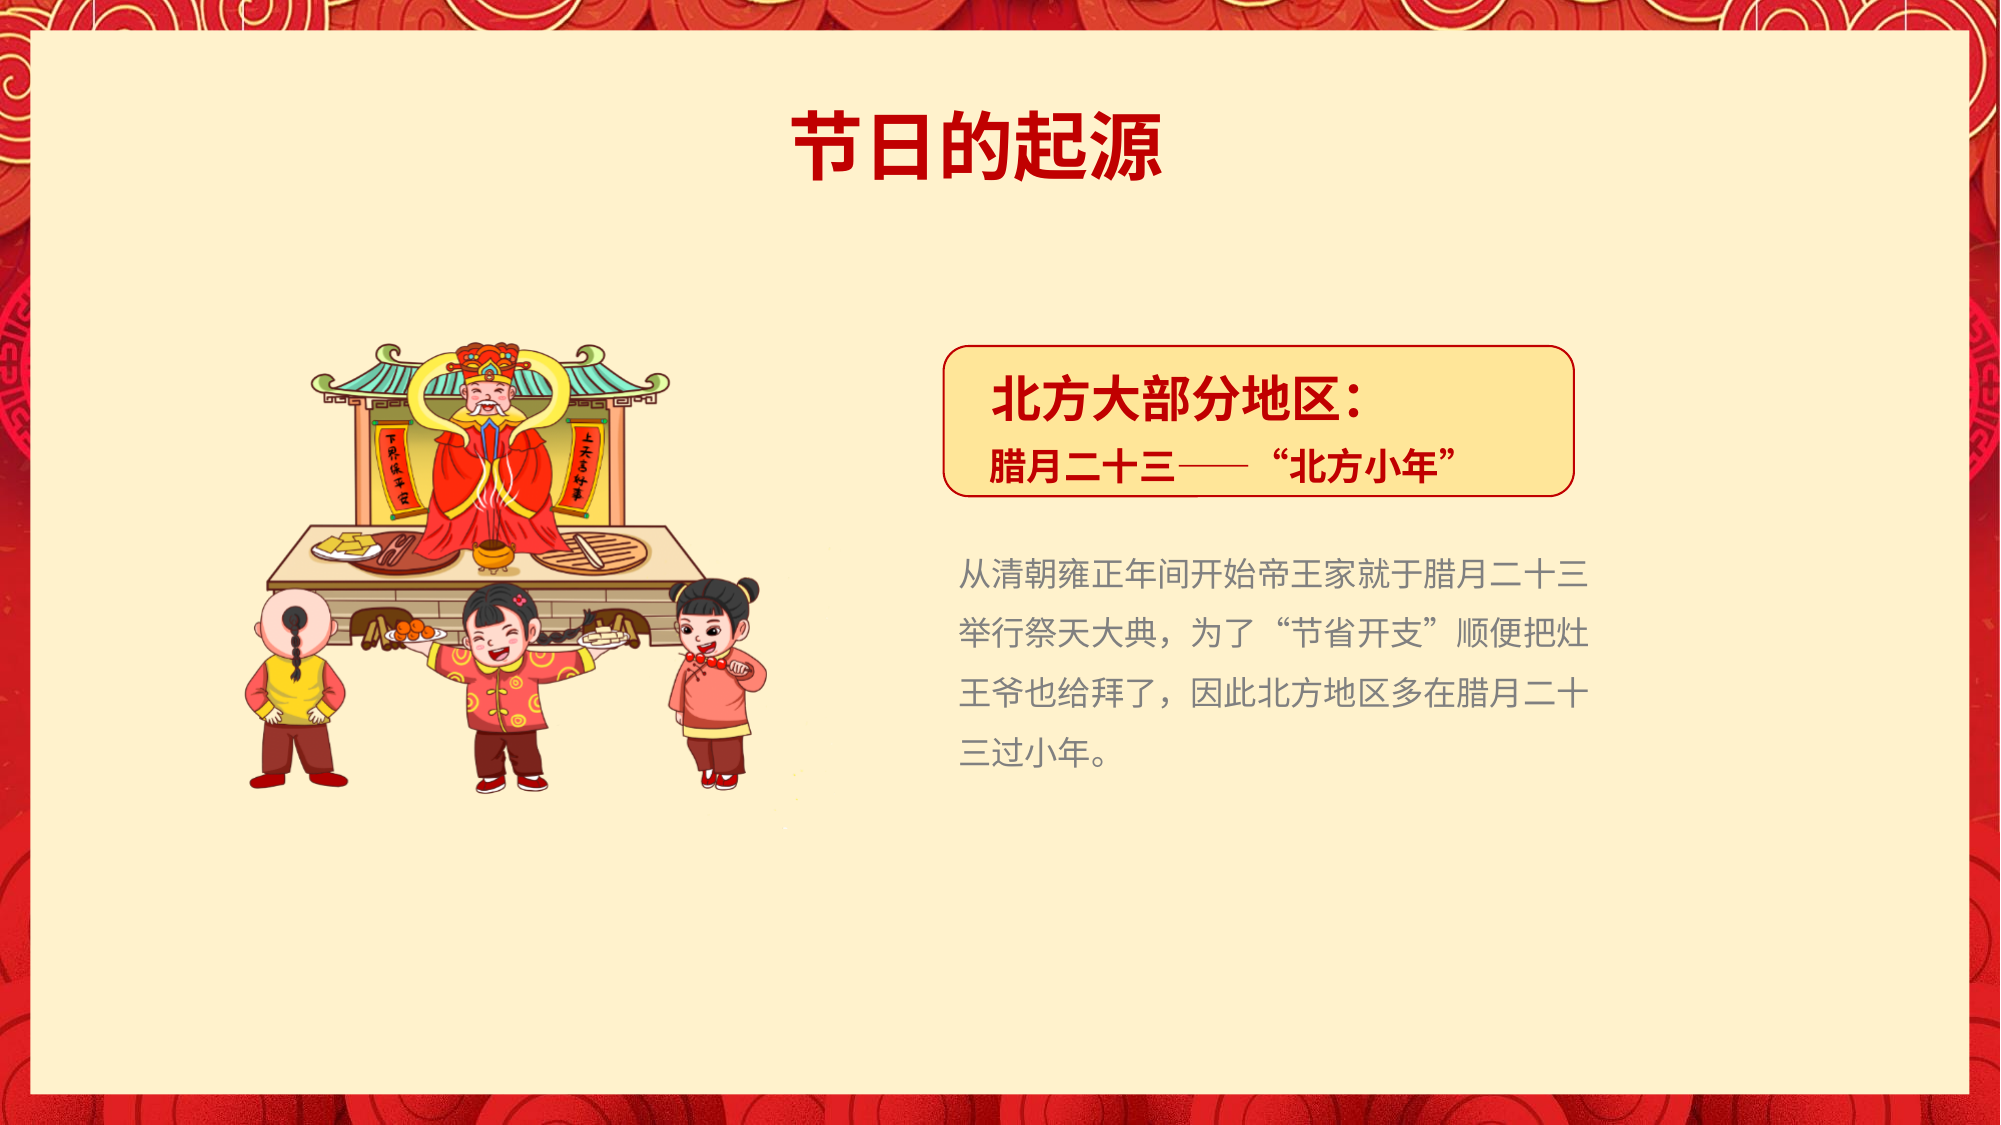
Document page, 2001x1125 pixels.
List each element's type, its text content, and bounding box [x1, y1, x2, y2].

text_box 从清朝雍正年间开始帝王家就于腊月二十三举行祭天大典，为了“节省开支”顺便把灶王爷也给拜了，因此北方地区多在腊月二十三过小年。 [943, 525, 1619, 780]
picture [0, 0, 2000, 1125]
text_box 节日的起源 [773, 92, 1227, 198]
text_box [943, 345, 1574, 497]
